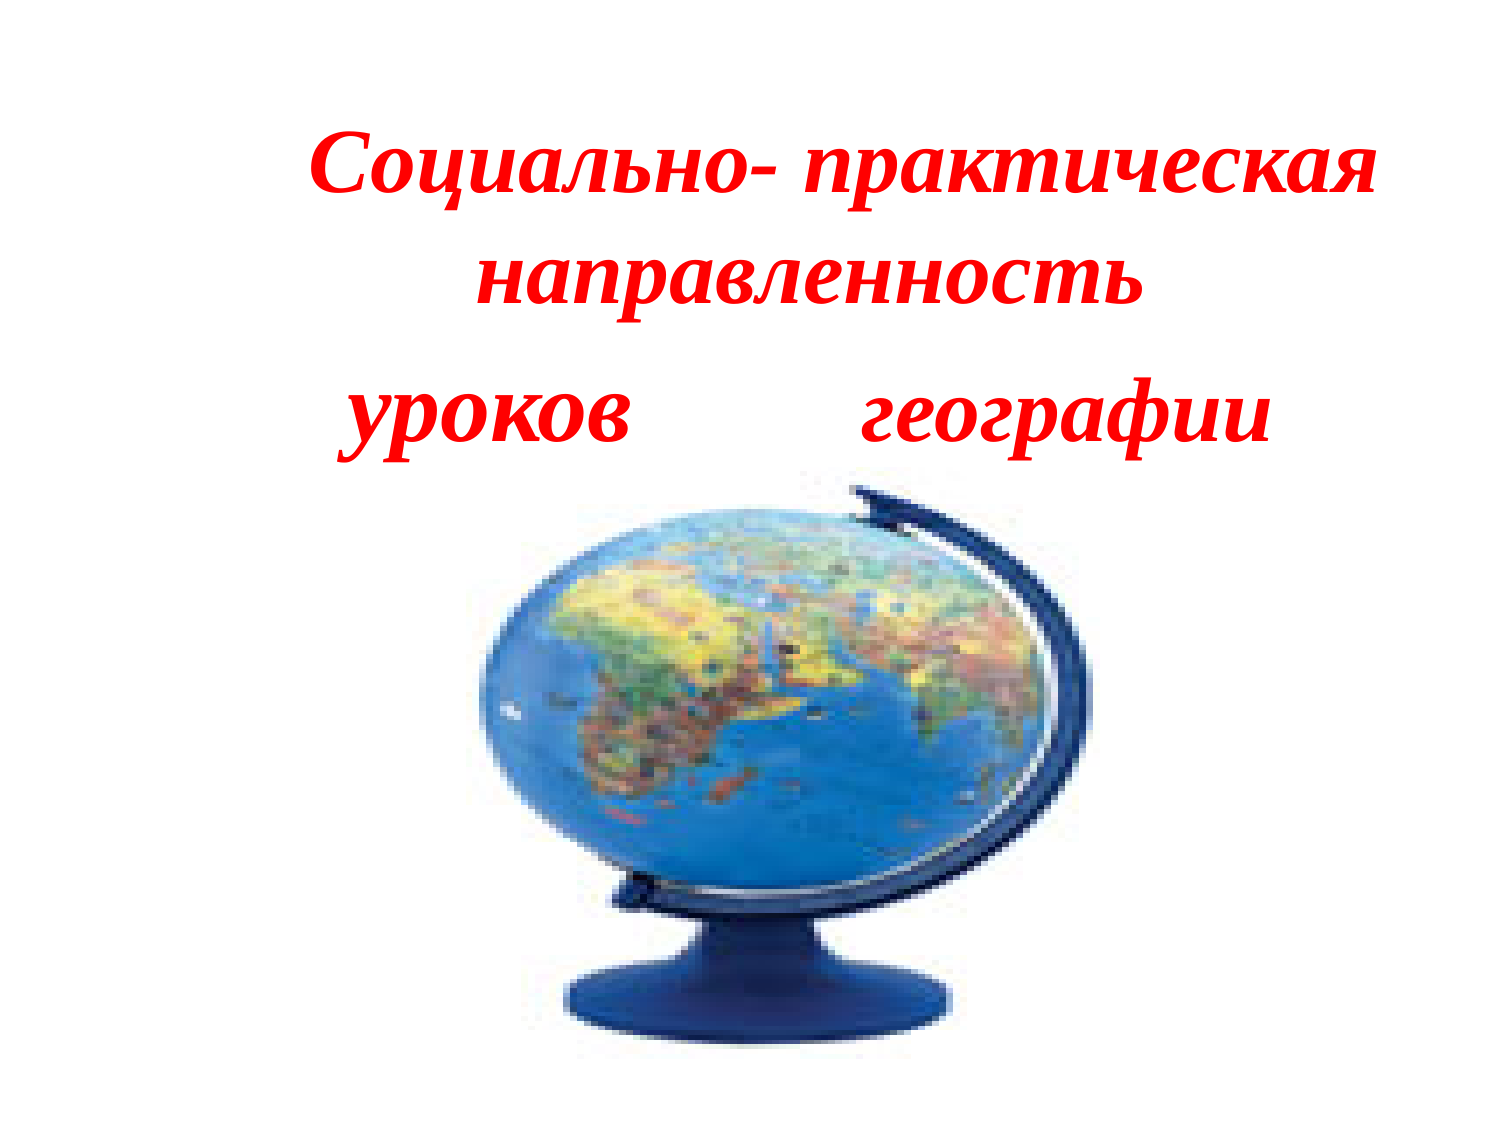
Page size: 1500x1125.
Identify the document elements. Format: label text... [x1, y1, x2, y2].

subtitle Социально- практическая направленность уроков географии [175, 93, 1447, 925]
picture [466, 467, 1100, 1059]
